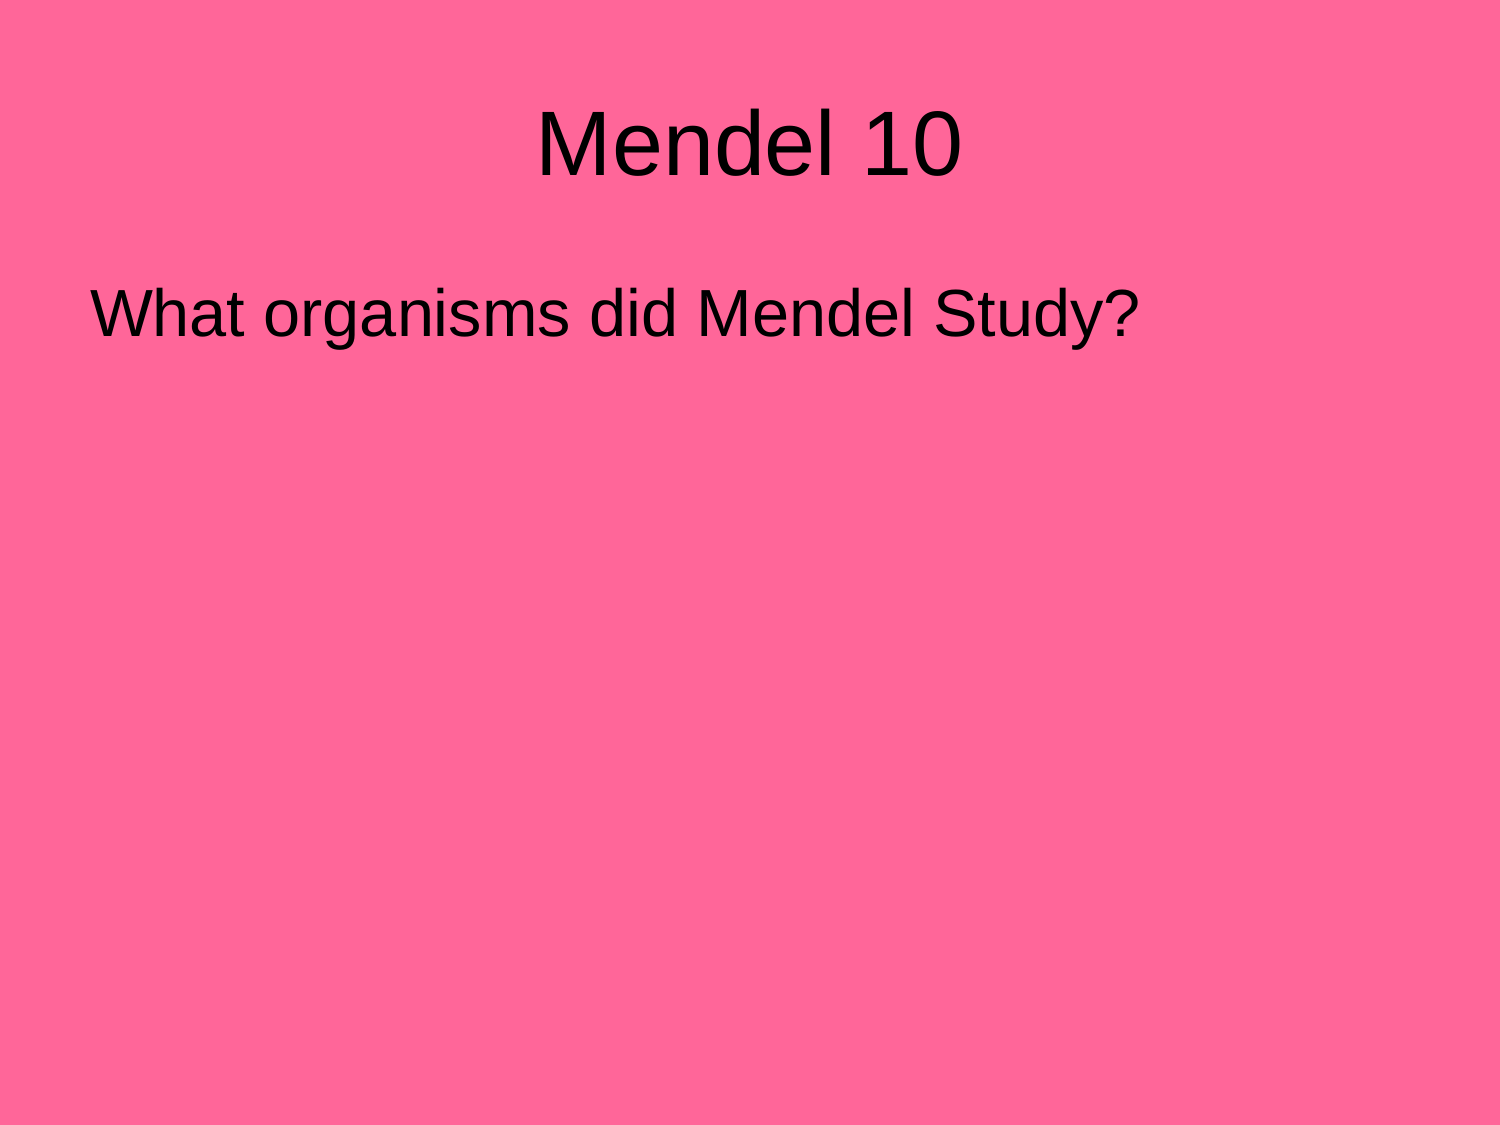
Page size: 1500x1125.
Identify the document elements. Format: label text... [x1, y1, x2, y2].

title Mendel 10 [74, 44, 1426, 233]
list What organisms did Mendel Study? [74, 262, 1426, 1006]
